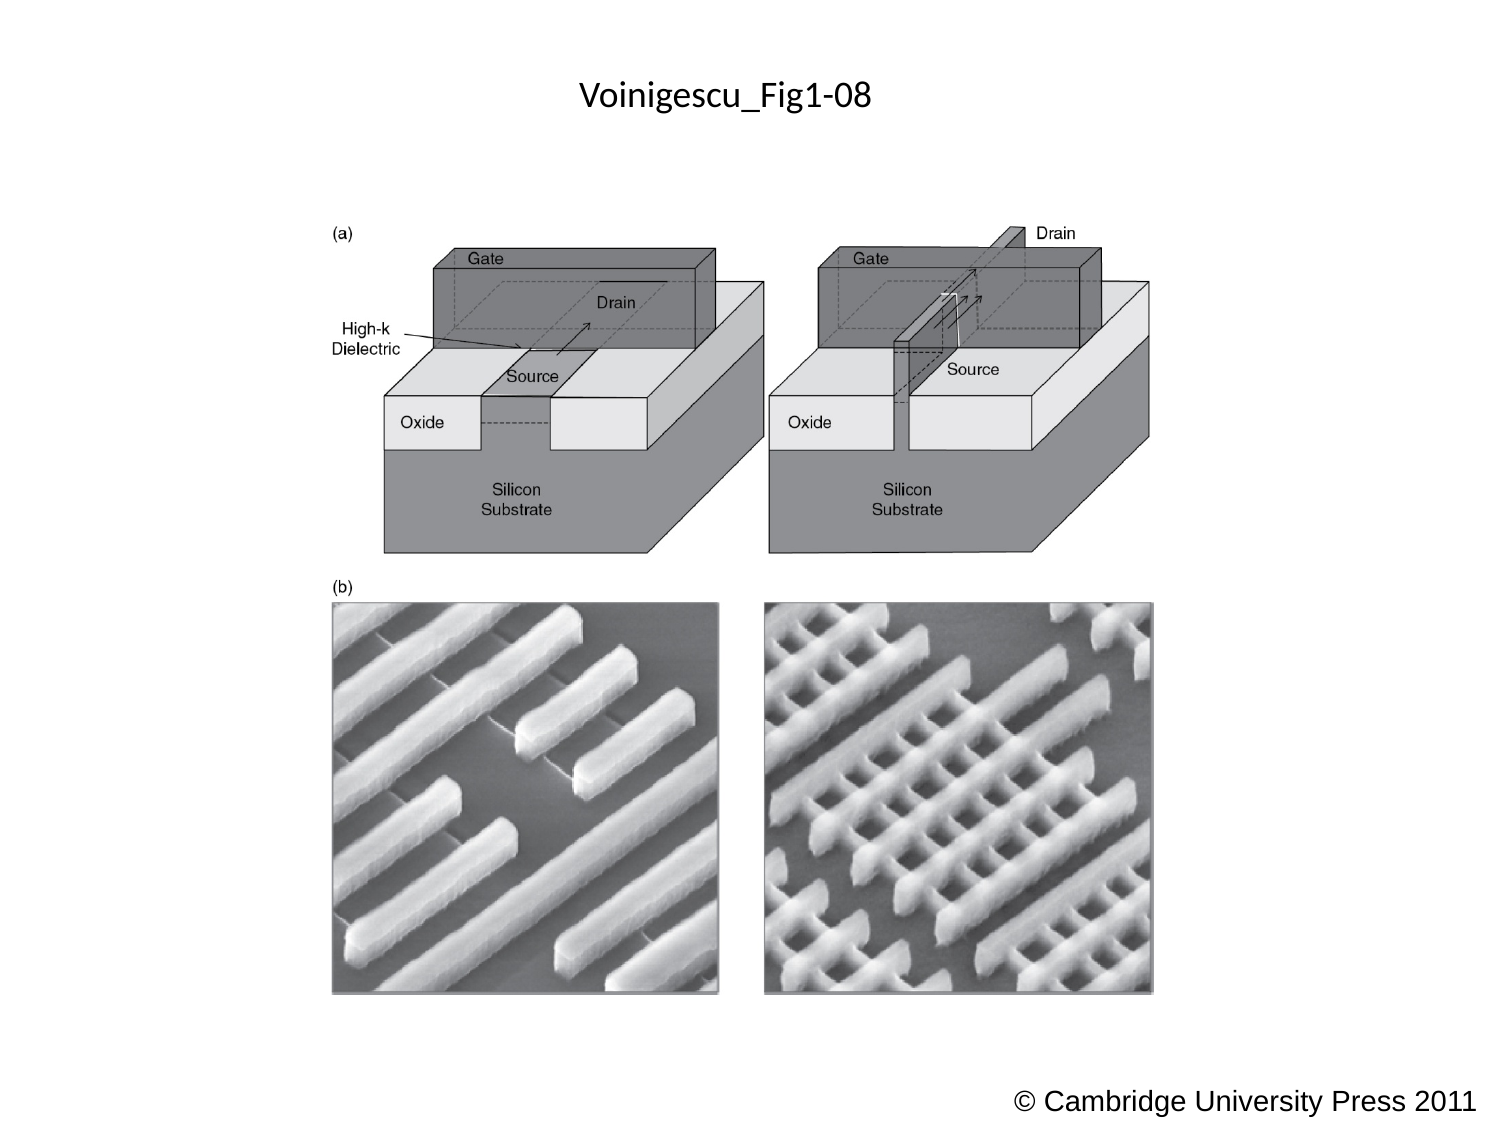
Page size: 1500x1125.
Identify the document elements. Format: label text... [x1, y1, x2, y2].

picture [331, 224, 1154, 995]
text_box © Cambridge University Press 2011 [907, 1074, 1493, 1125]
text_box Voinigescu_Fig1-08 [564, 62, 888, 123]
